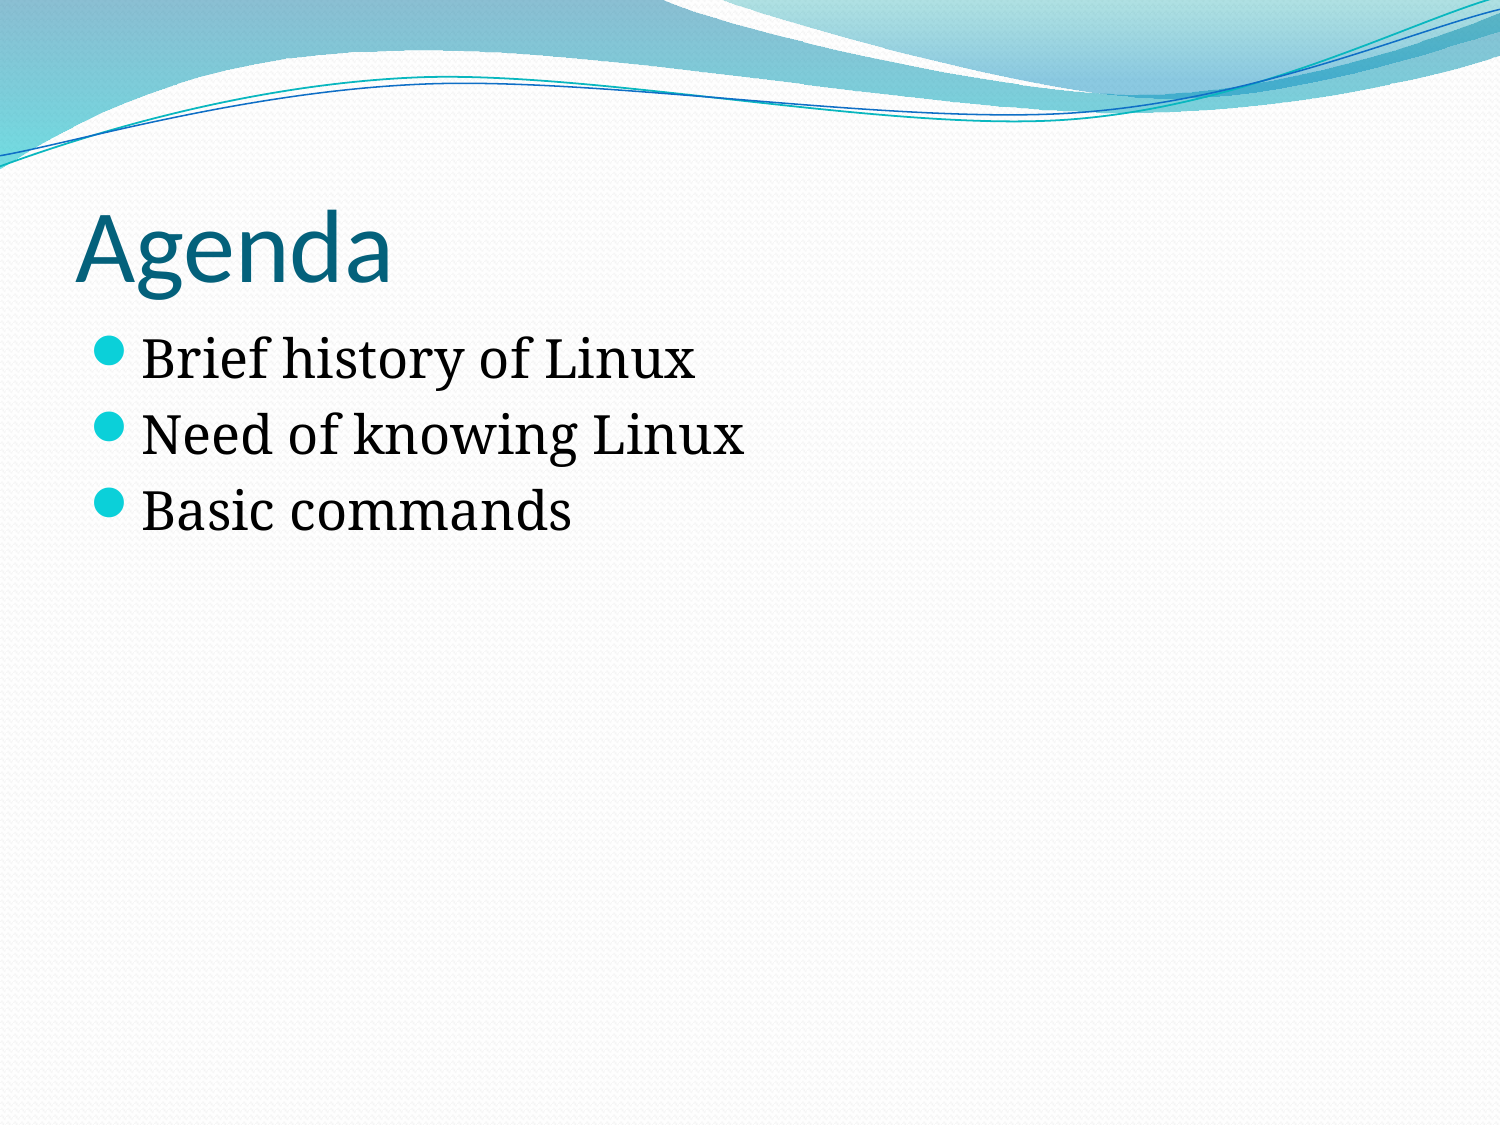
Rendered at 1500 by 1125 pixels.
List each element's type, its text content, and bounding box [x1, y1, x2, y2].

list Brief history of Linux Need of knowing Linux Basic commands [75, 317, 1425, 1038]
title Agenda [75, 115, 1425, 303]
